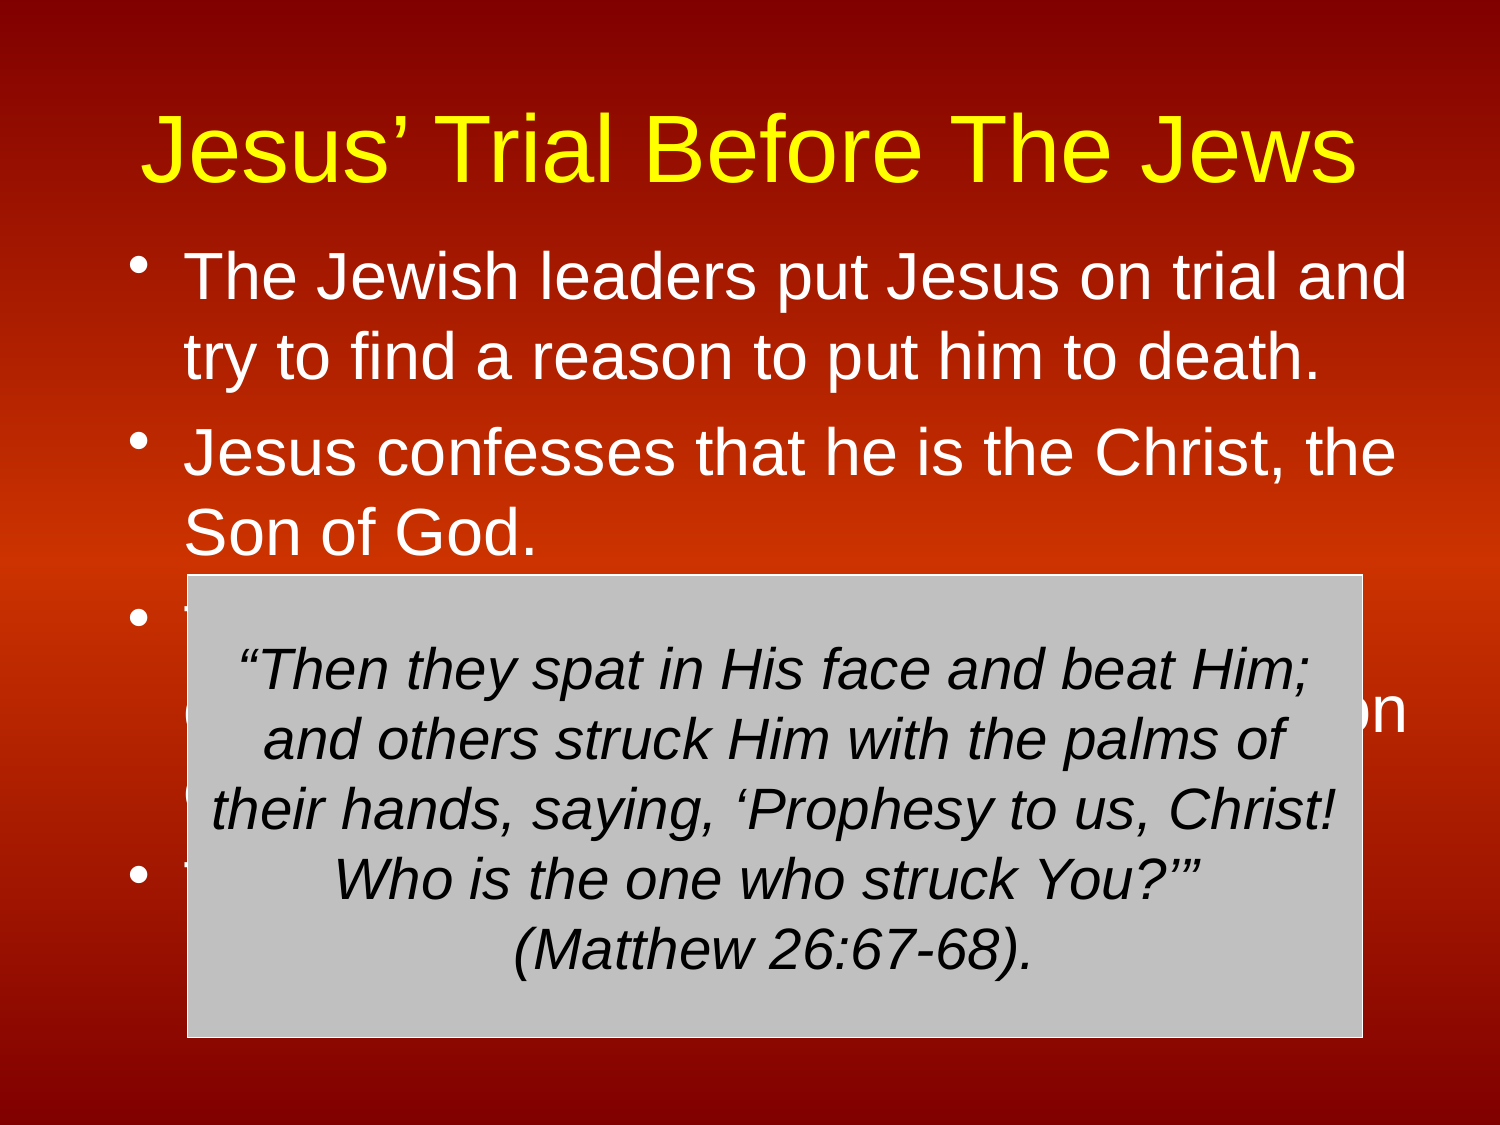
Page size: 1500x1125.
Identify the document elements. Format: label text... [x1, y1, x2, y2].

list The Jewish leaders put Jesus on trial and try to find a reason to put him to death. Jesus confesses that he is the Christ, the Son of God. The Jewish leaders decide that Jesus deserves to die for claiming to be the Son of God (Matthew 26:65-66). They mock him and beat him. [112, 224, 1463, 1125]
text_box “Then they spat in His face and beat Him; and others struck Him with the palms of their hands, saying, ‘Prophesy to us, Christ! Who is the one who struck You?’” (Matthew 26:67-68). [187, 574, 1363, 1038]
title Jesus’ Trial Before The Jews [37, 50, 1463, 238]
